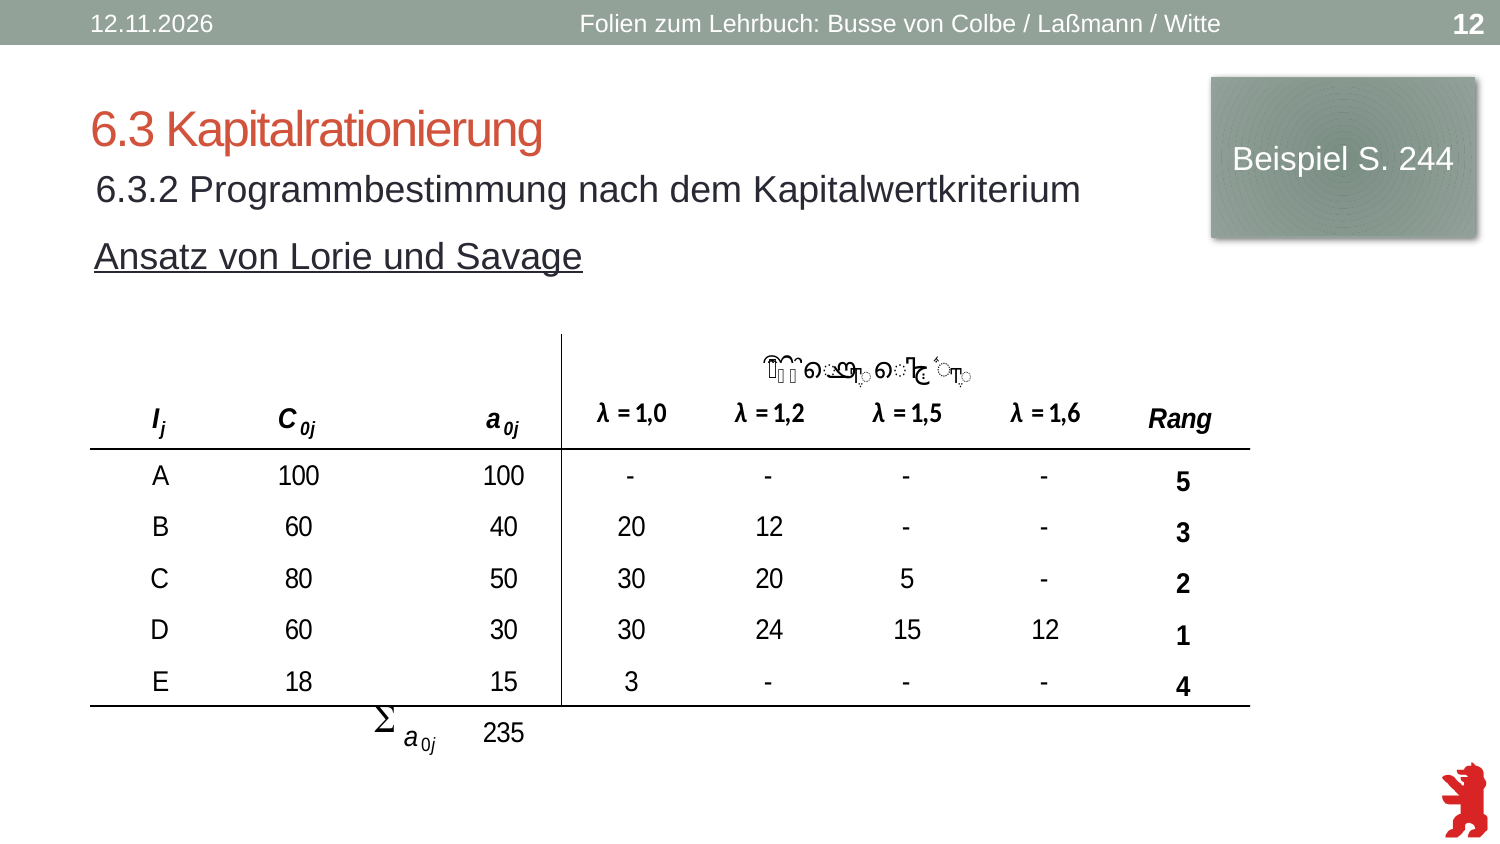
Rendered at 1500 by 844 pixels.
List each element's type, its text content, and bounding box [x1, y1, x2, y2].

picture [1434, 760, 1500, 844]
text_box 6.3.2 Programmbestimmung nach dem Kapitalwertkriterium [80, 157, 1097, 217]
slide_number 12 [1325, 2, 1500, 43]
footer Folien zum Lehrbuch: Busse von Colbe / Laßmann / Witte [562, 2, 1238, 43]
text_box Beispiel S. 244 [1211, 77, 1475, 238]
text_box Ansatz von Lorie und Savage [79, 224, 598, 284]
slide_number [75, 2, 550, 43]
title 6.3 Kapitalrationierung [75, 65, 1425, 188]
picture [89, 333, 1253, 761]
